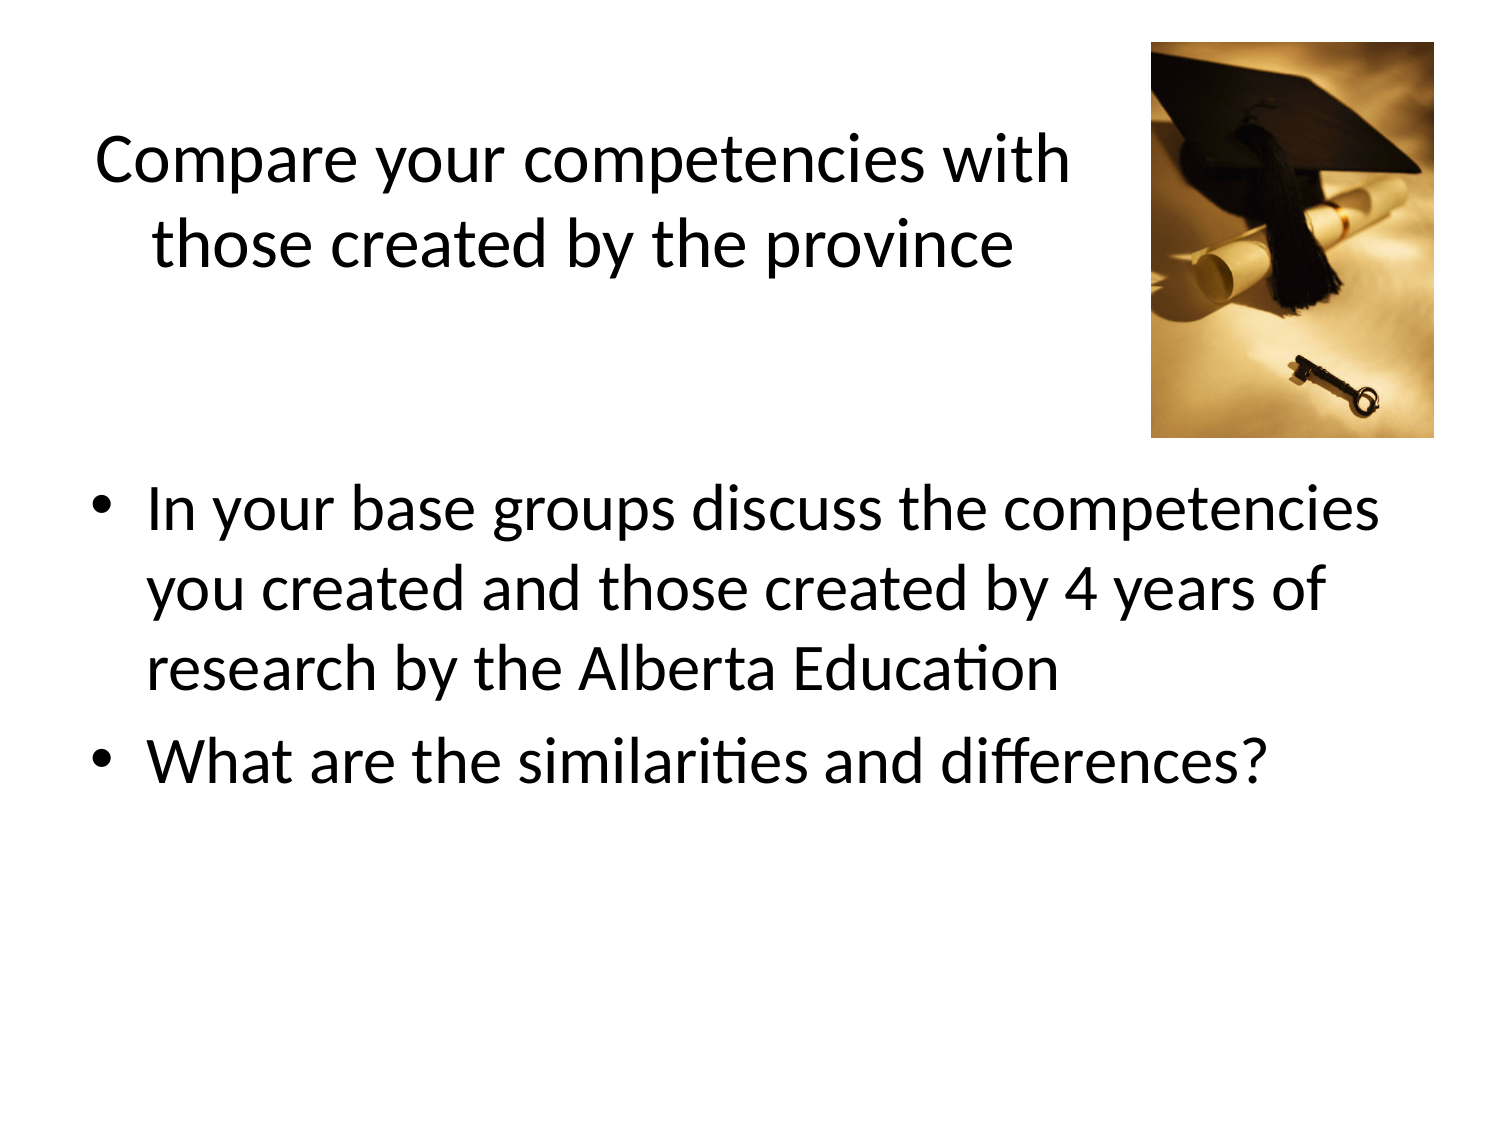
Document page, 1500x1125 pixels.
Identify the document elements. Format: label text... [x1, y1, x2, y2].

list In your base groups discuss the competencies you created and those created by 4 years of research by the Alberta Education What are the similarities and differences? [75, 456, 1425, 1005]
title Compare your competencies with those created by the province [75, 90, 1093, 303]
picture [1151, 42, 1434, 439]
